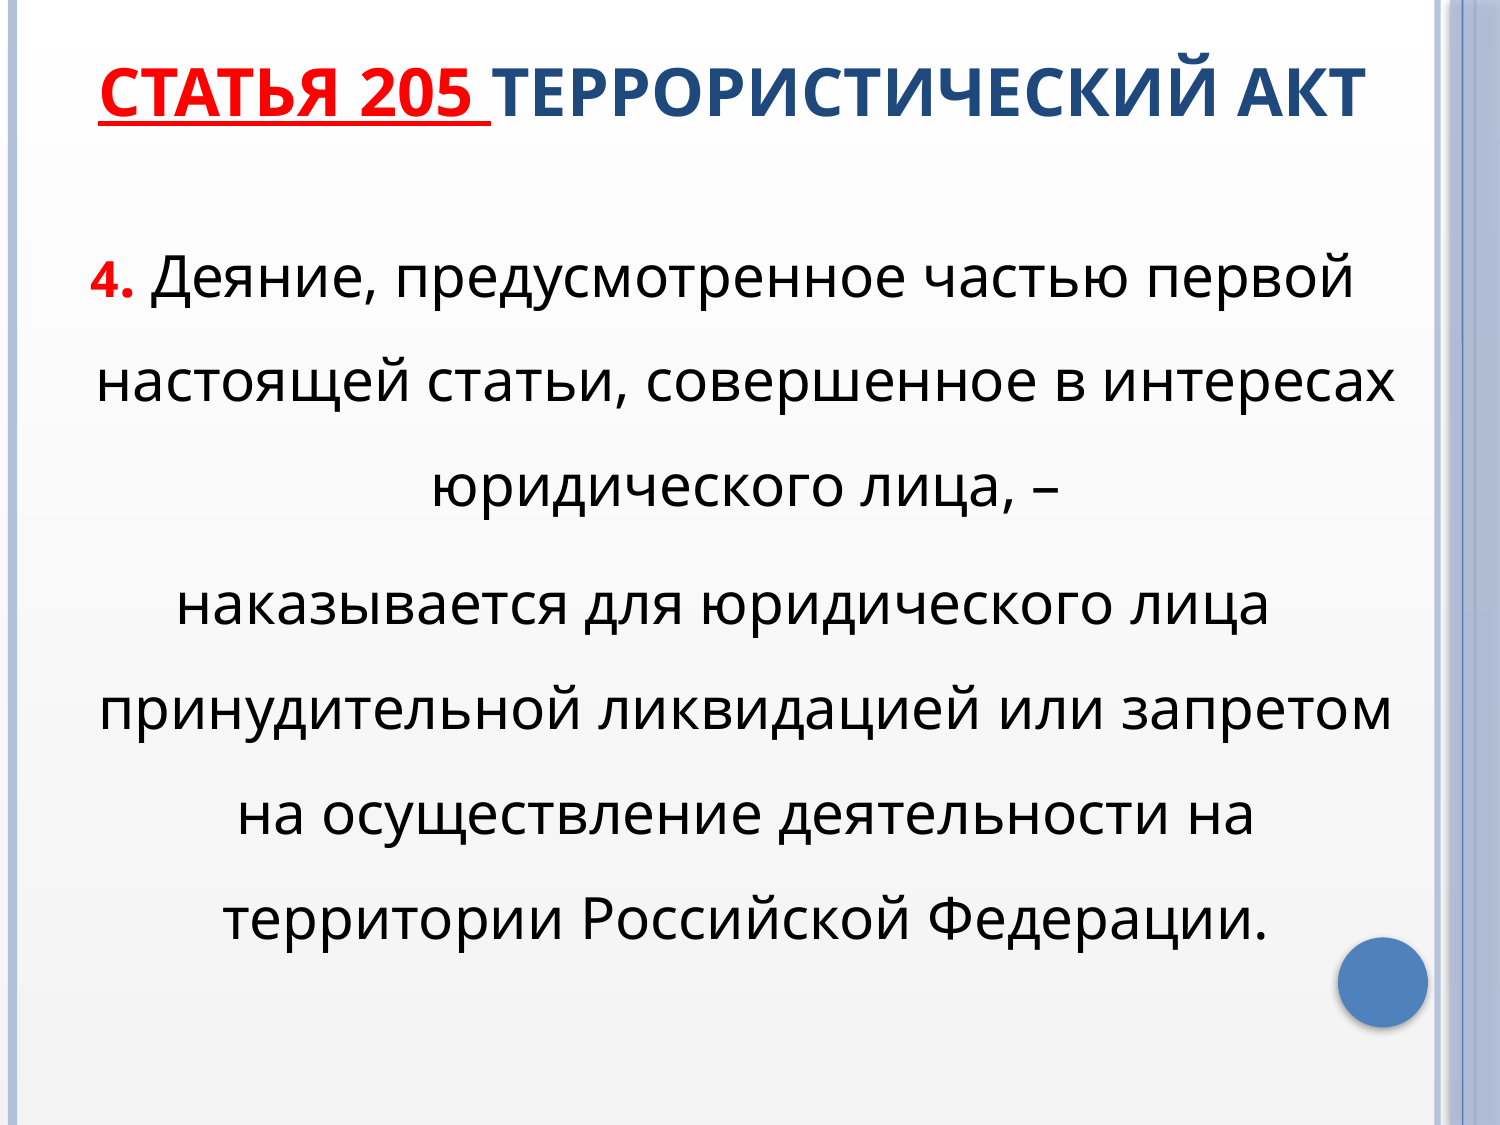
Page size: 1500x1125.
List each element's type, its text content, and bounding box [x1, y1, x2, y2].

title Статья 205 Террористический акт [0, 0, 1467, 138]
list 4. Деяние, предусмотренное частью первой настоящей статьи, совершенное в интересах юридического лица, – наказывается для юридического лица принудительной ликвидацией или запретом на осуществление деятельности на территории Российской Федерации. [0, 196, 1447, 1125]
